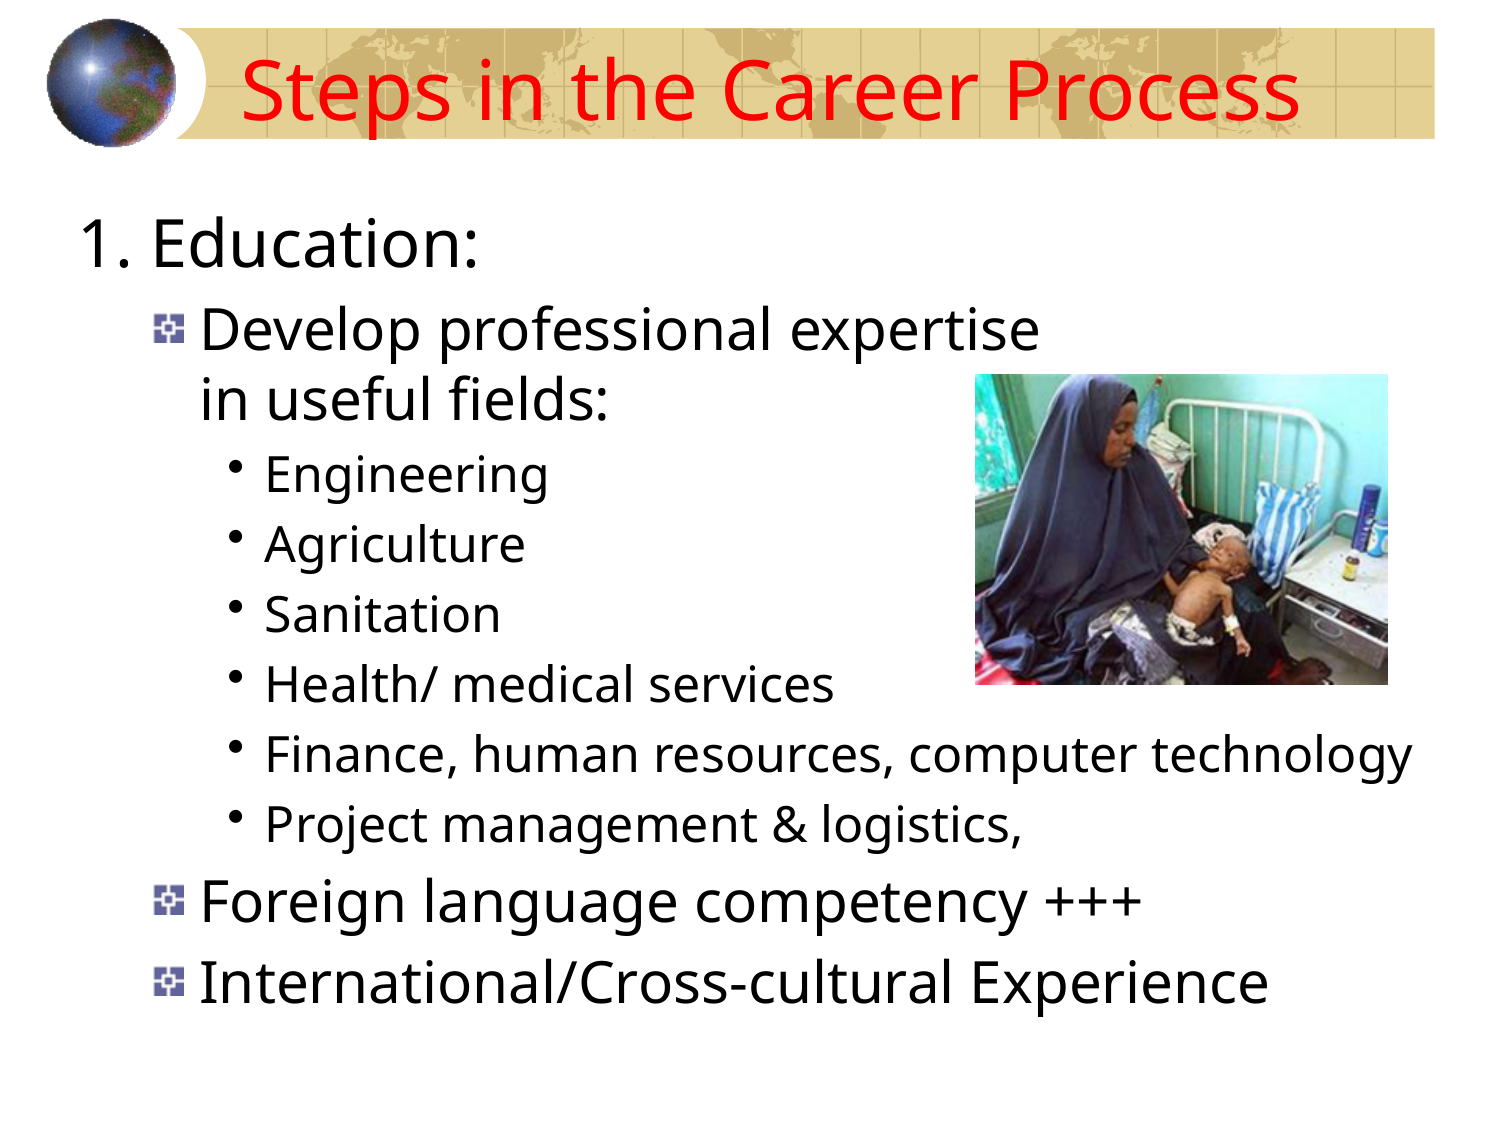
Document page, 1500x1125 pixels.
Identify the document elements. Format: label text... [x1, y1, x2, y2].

picture [152, 883, 184, 915]
picture [42, 14, 190, 151]
picture [974, 374, 1388, 685]
title Steps in the Career Process [224, 37, 1500, 138]
list 1. Education: Develop professional expertise in useful fields: Engineering Agriculture Sanitation Health/ medical services Finance, human resources, computer technology Project management & logistics, Foreign language competency +++ International/Cross-cultural Experience [62, 99, 1451, 1038]
picture [152, 312, 184, 343]
picture [152, 965, 184, 996]
